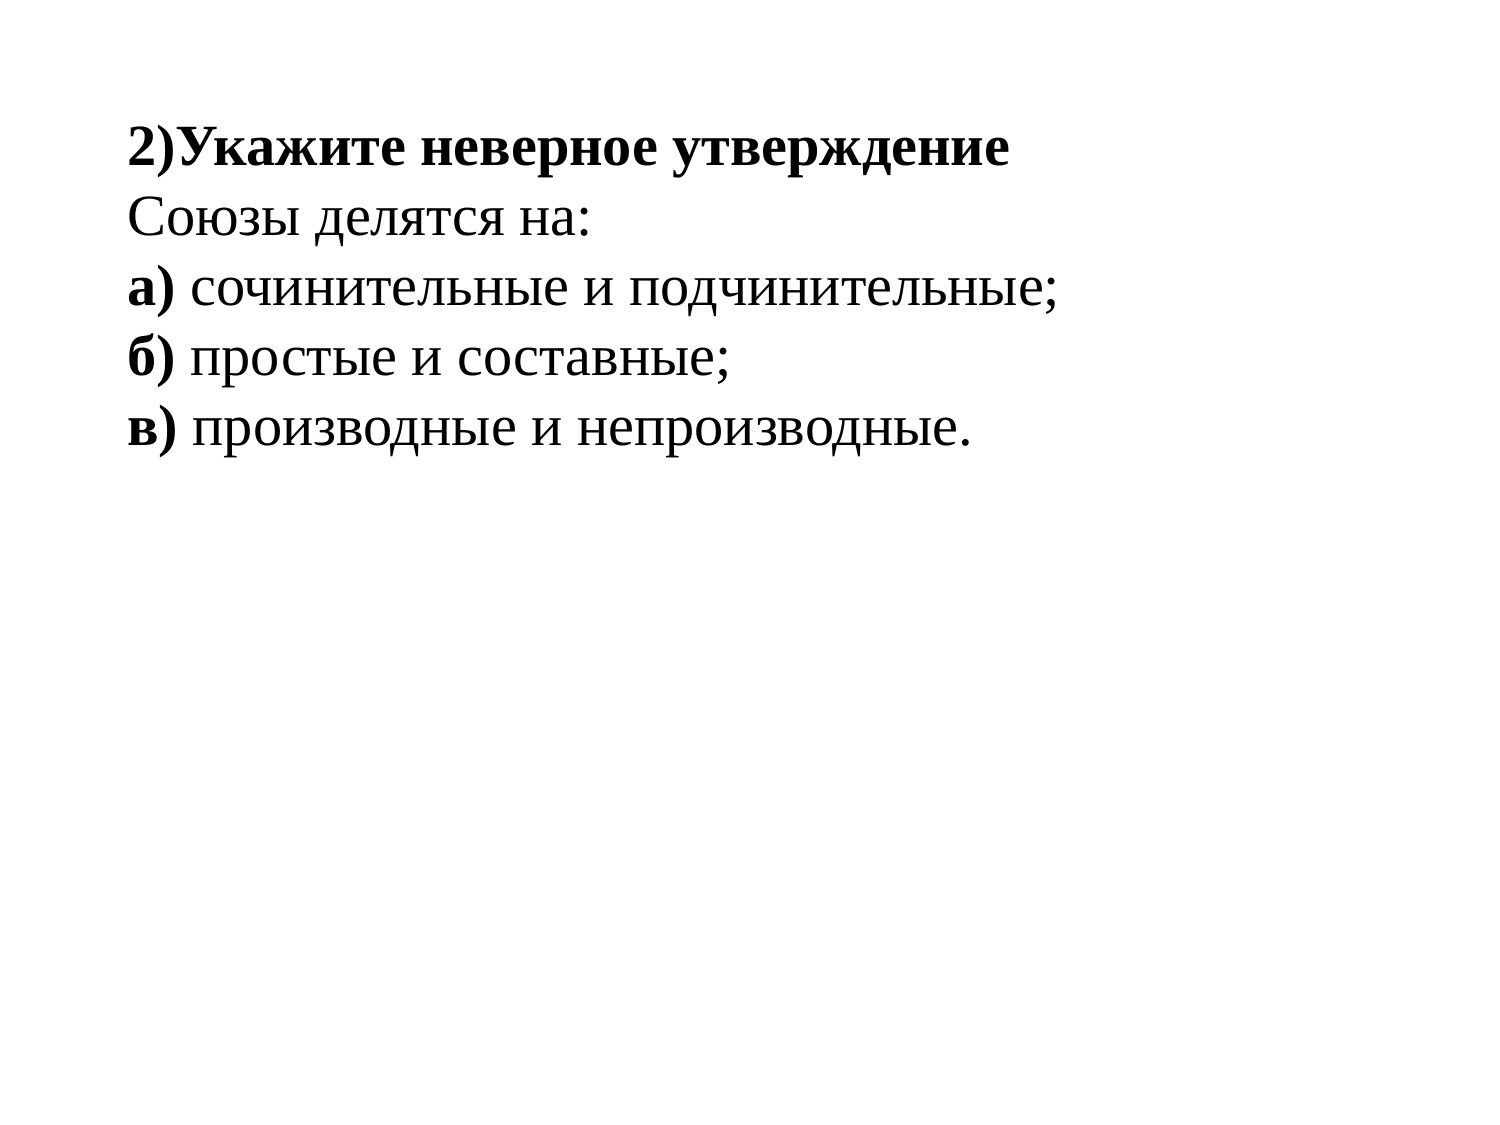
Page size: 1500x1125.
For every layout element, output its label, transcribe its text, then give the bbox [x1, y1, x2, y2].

text_box 2)Укажите неверное утверждение Союзы делятся на: а) сочинительные и подчинительные; б) простые и составные; в) производные и непроизводные. [112, 99, 1450, 535]
